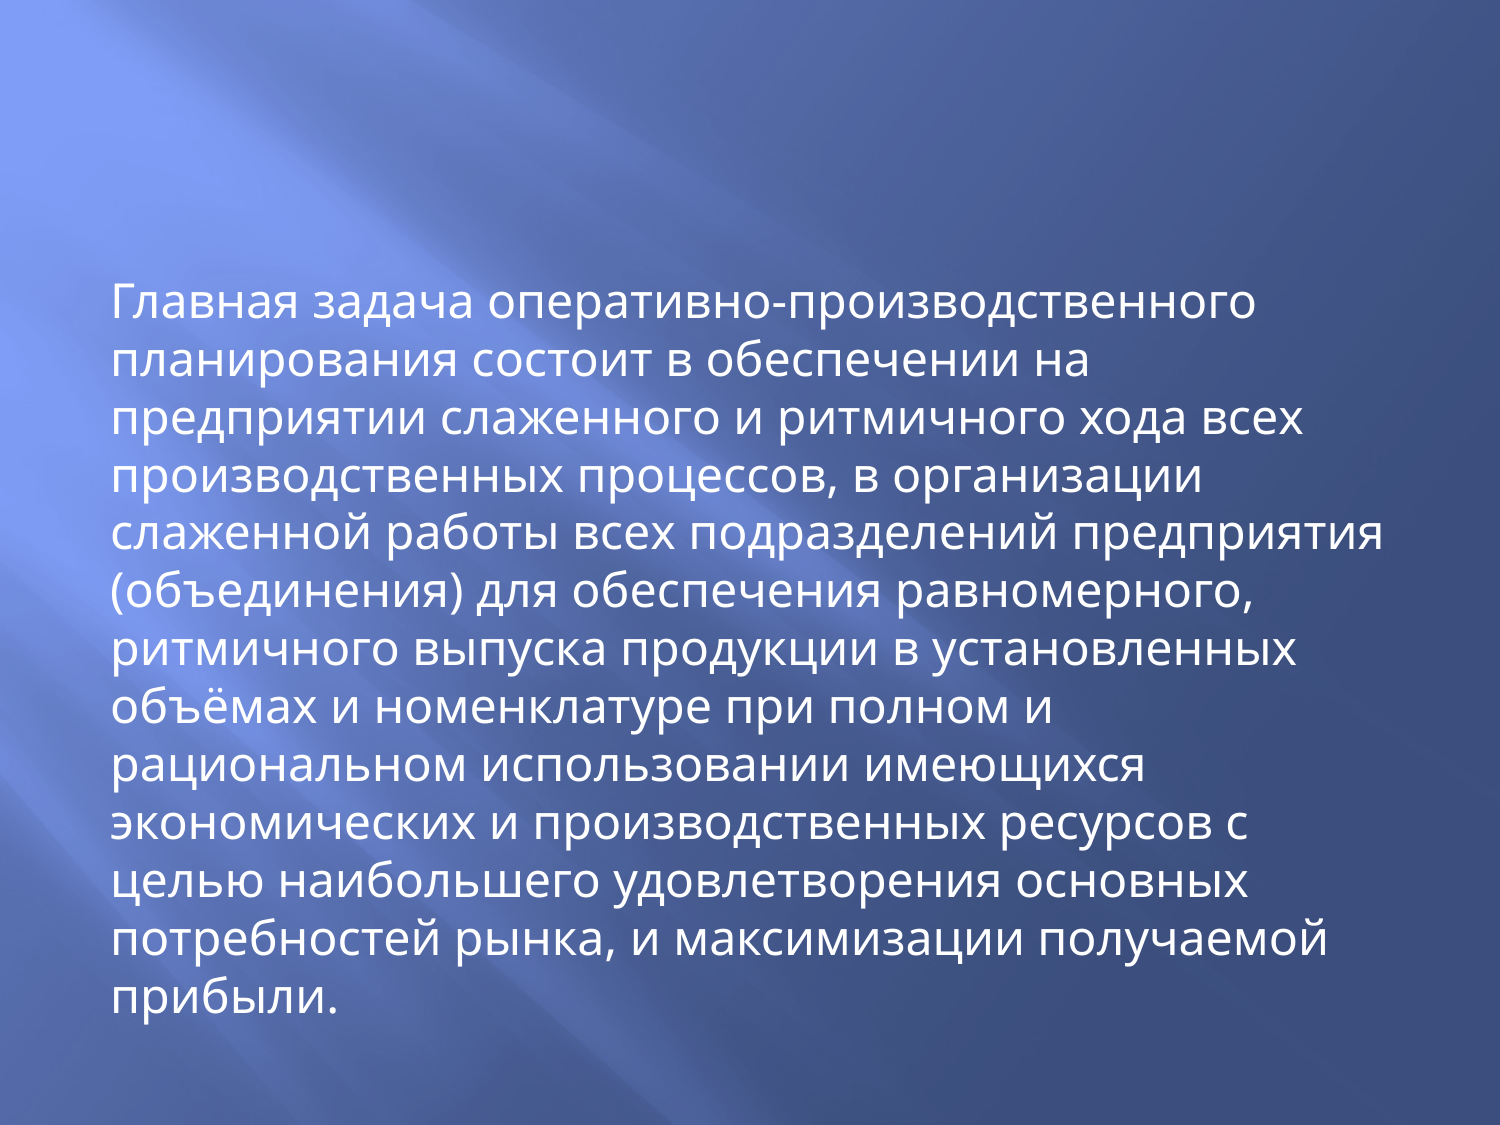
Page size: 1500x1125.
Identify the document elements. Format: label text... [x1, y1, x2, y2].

list Главная задача оперативно-производственного планирования состоит в обеспечении на предприятии слаженного и ритмичного хода всех производственных процессов, в организации слаженной работы всех подразделений предприятия (объединения) для обеспечения равномерного, ритмичного выпуска продукции в установленных объёмах и номенклатуре при полном и рациональном использовании имеющихся экономических и производственных ресурсов с целью наибольшего удовлетворения основных потребностей рынка, и максимизации получаемой прибыли. [74, 262, 1426, 1036]
